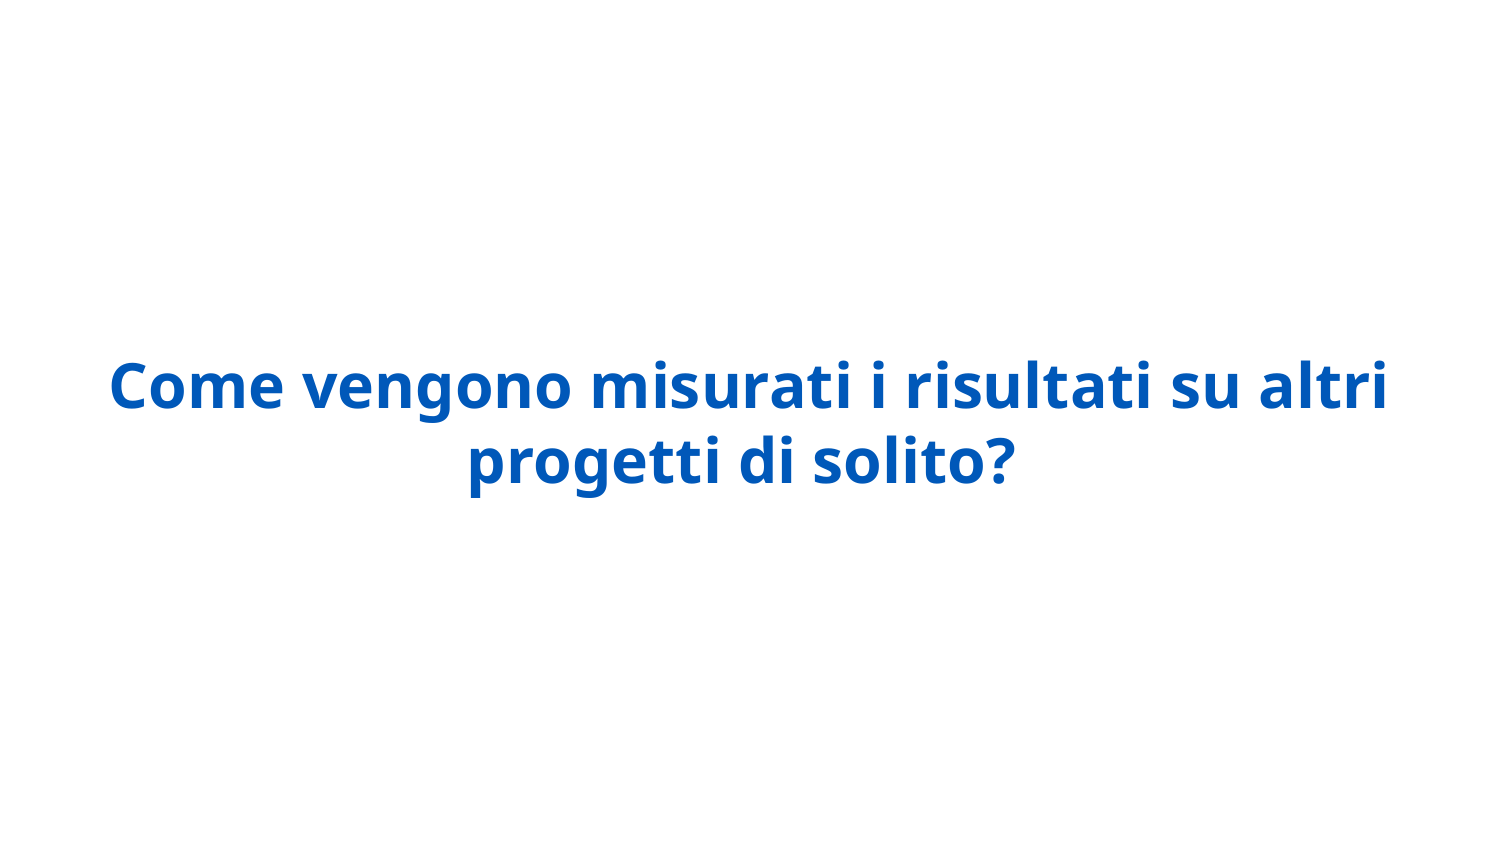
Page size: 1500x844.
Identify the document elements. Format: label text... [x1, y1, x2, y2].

title Come vengono misurati i risultati su altri progetti di solito? [51, 51, 1449, 792]
